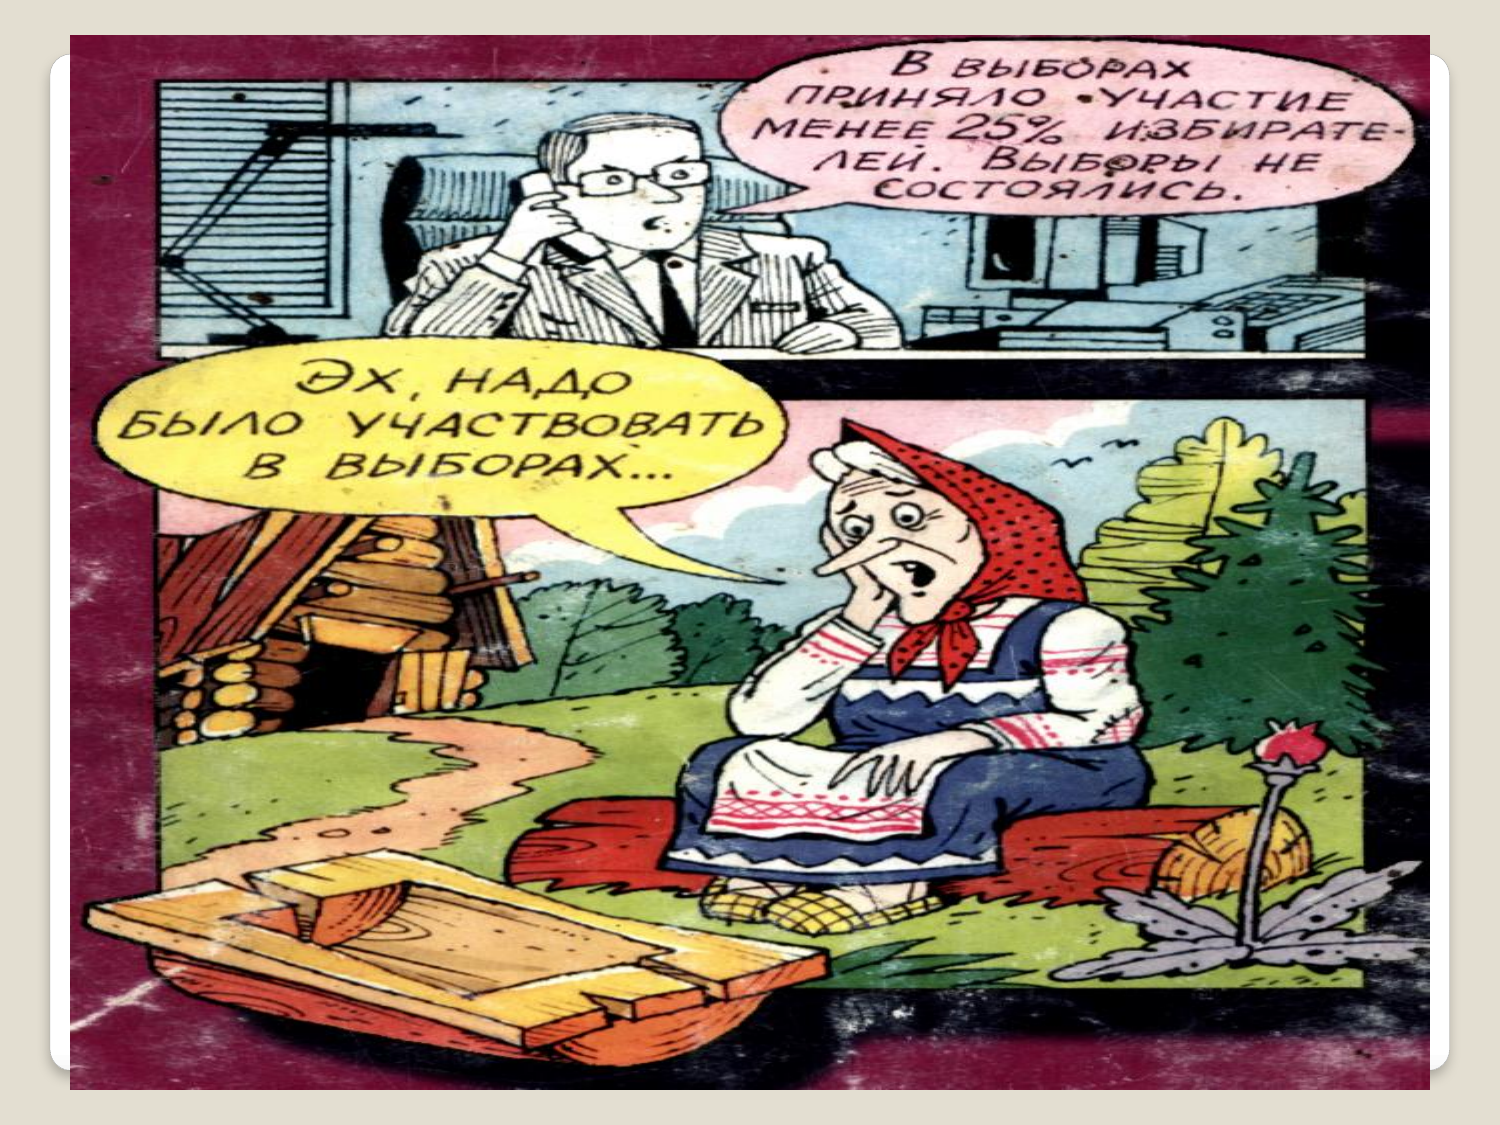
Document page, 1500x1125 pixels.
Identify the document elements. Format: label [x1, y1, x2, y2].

picture [70, 34, 1430, 1091]
